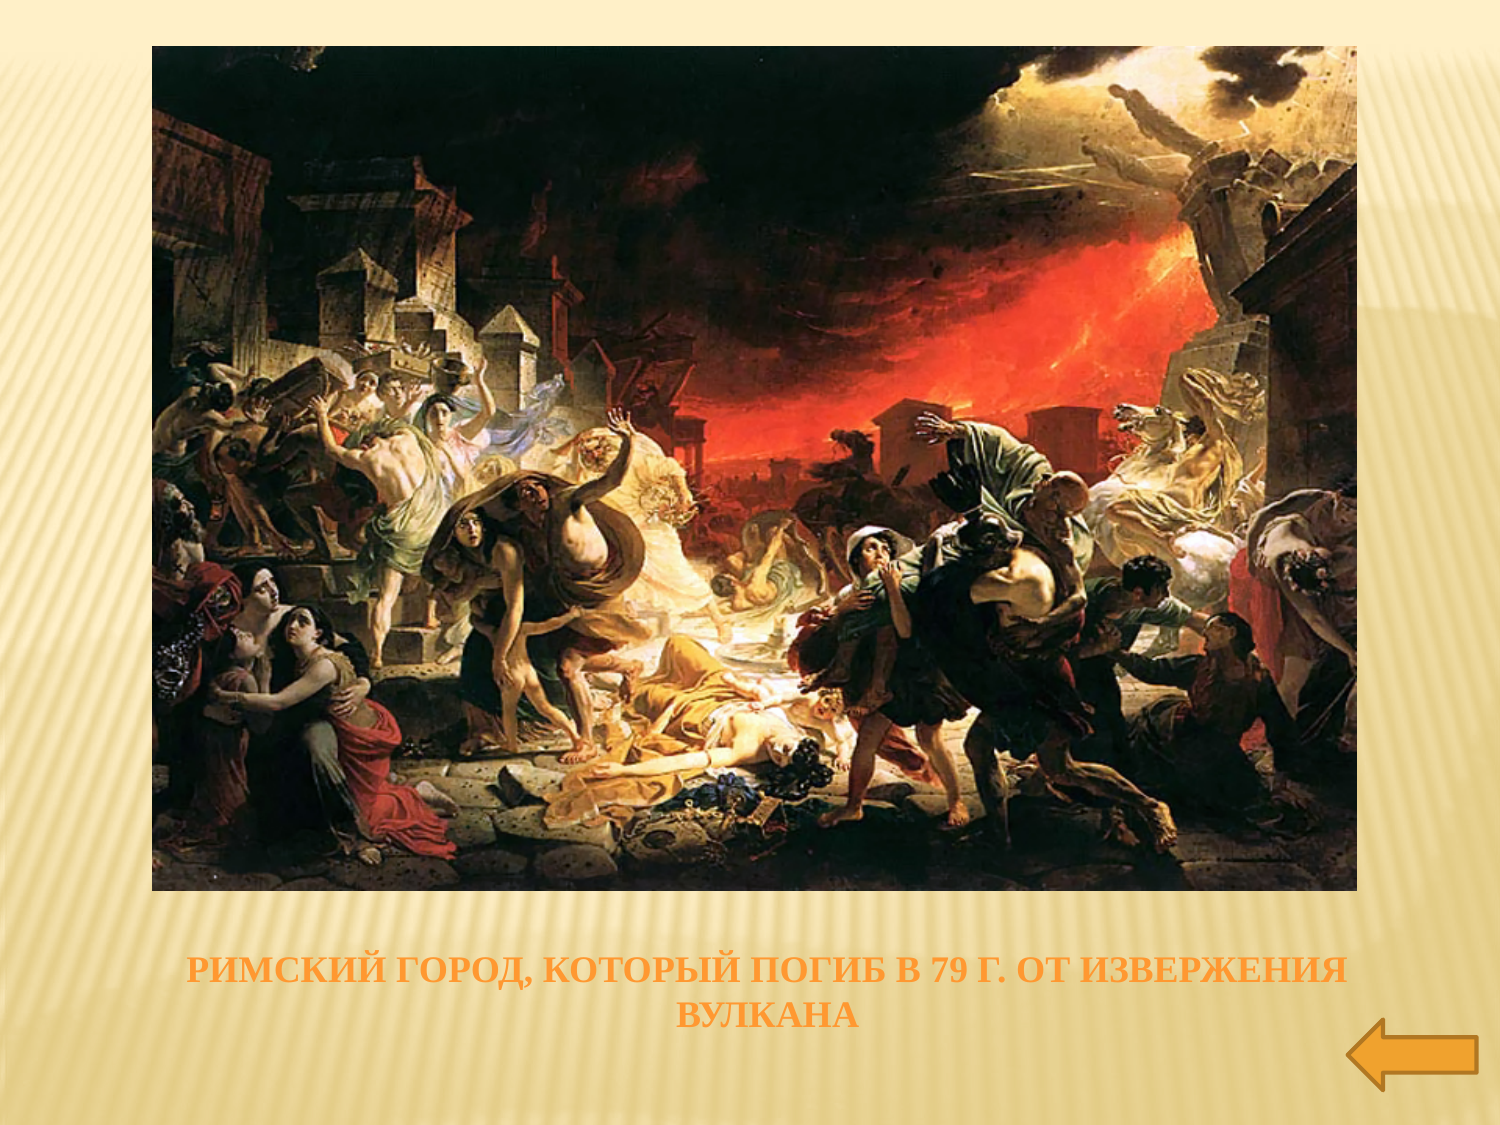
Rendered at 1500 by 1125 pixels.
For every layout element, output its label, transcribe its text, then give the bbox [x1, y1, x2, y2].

text_box Римский город, который погиб в 79 г. от извержения вулкана [117, 937, 1418, 1043]
text_box [1345, 1017, 1479, 1093]
picture [152, 46, 1358, 891]
